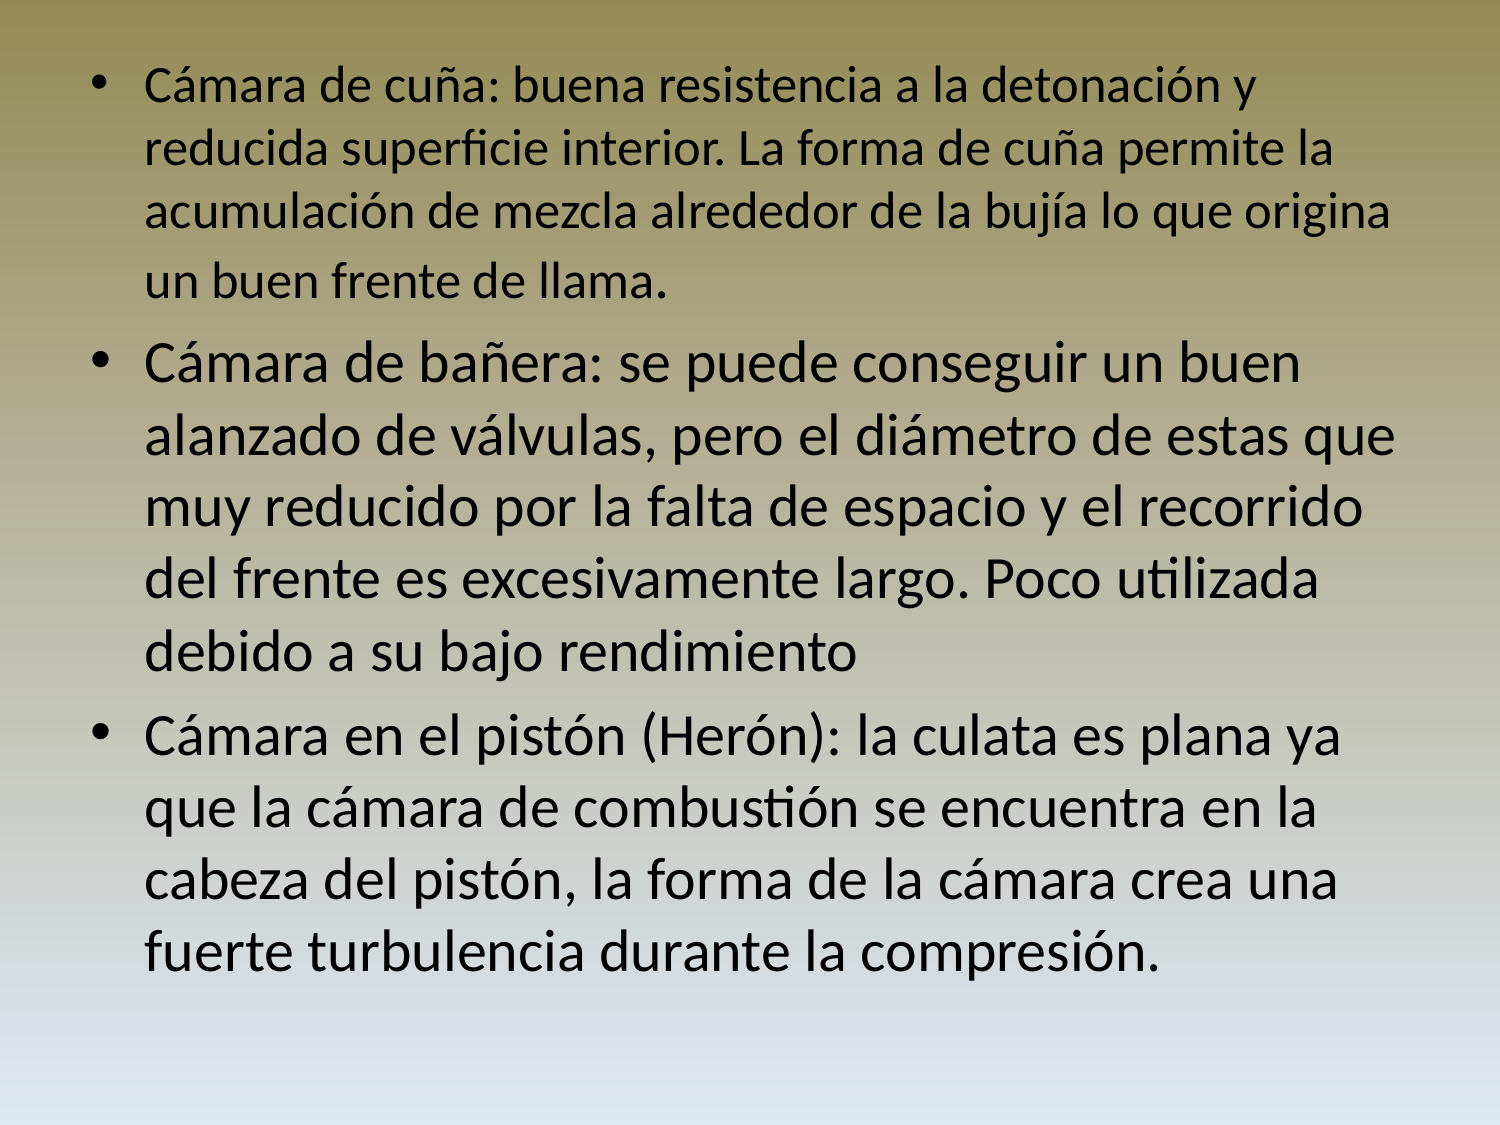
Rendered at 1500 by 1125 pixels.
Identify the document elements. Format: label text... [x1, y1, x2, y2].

list Cámara de cuña: buena resistencia a la detonación y reducida superficie interior. La forma de cuña permite la acumulación de mezcla alrededor de la bujía lo que origina un buen frente de llama. Cámara de bañera: se puede conseguir un buen alanzado de válvulas, pero el diámetro de estas que muy reducido por la falta de espacio y el recorrido del frente es excesivamente largo. Poco utilizada debido a su bajo rendimiento Cámara en el pistón (Herón): la culata es plana ya que la cámara de combustión se encuentra en la cabeza del pistón, la forma de la cámara crea una fuerte turbulencia durante la compresión. [75, 42, 1425, 1005]
